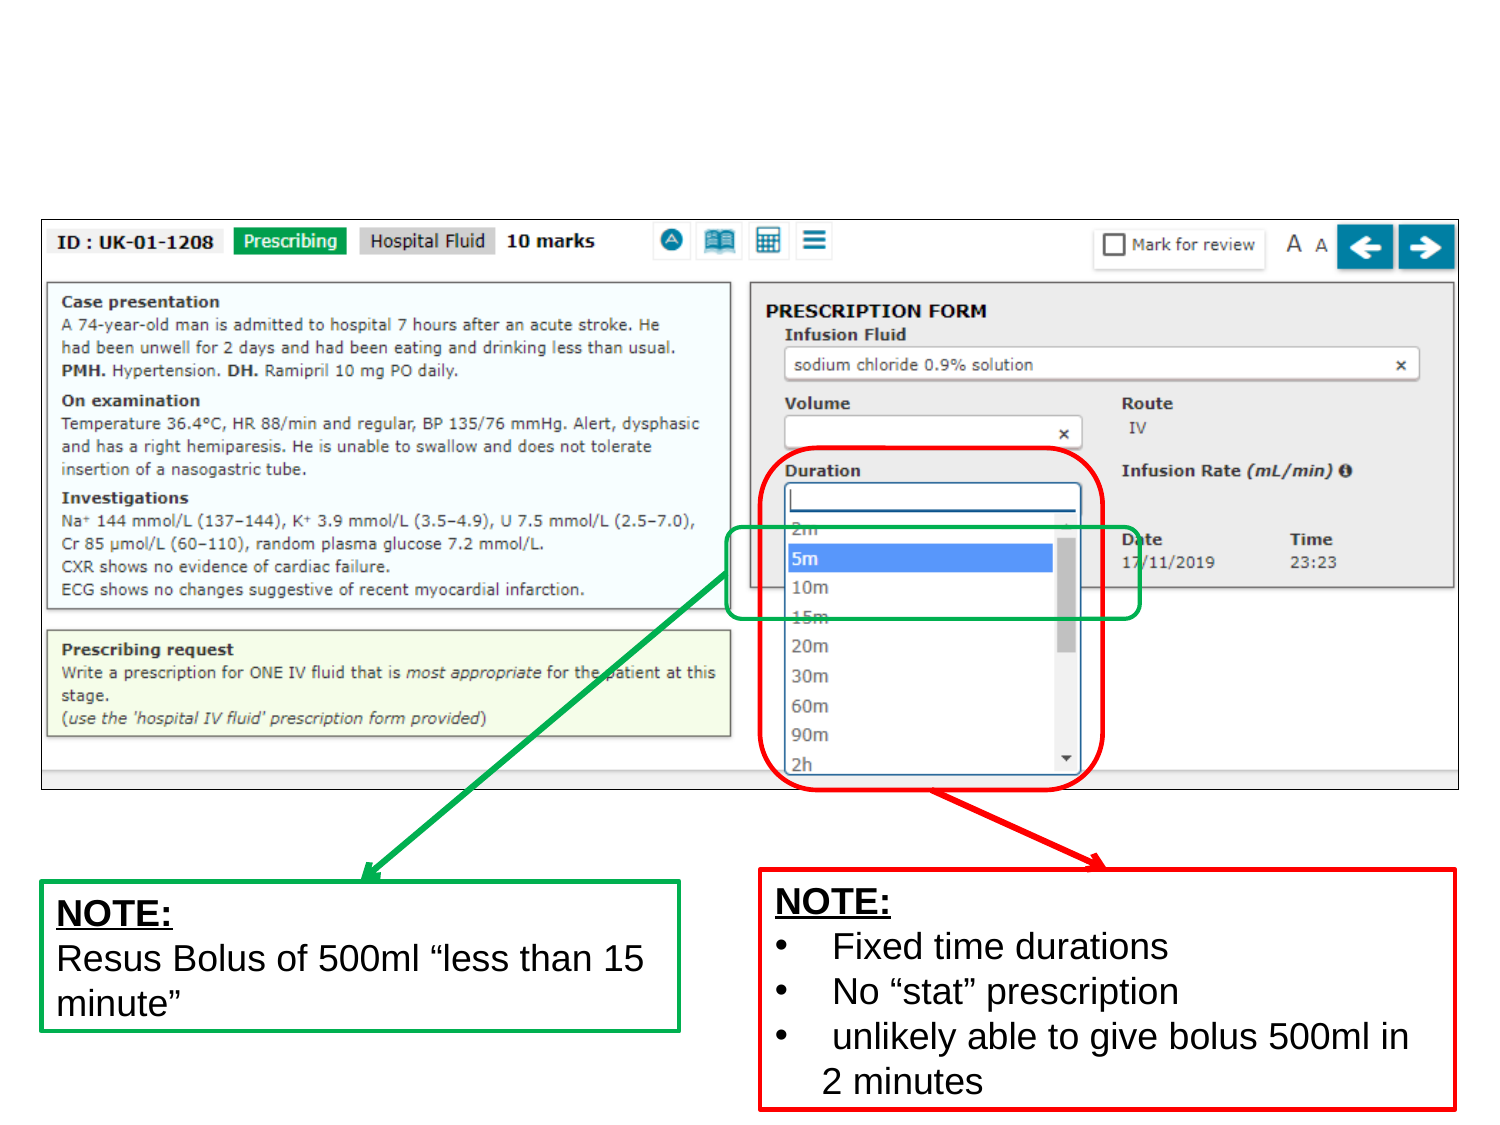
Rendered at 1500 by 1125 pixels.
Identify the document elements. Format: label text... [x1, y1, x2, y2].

text_box NOTE: Resus Bolus of 500ml “less than 15 minute” [41, 881, 680, 1032]
text_box NOTE: Fixed time durations No “stat” prescription unlikely able to give bolus 500ml in 2 minutes [759, 869, 1456, 1110]
picture [40, 219, 1459, 791]
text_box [930, 789, 1108, 870]
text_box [359, 572, 727, 882]
